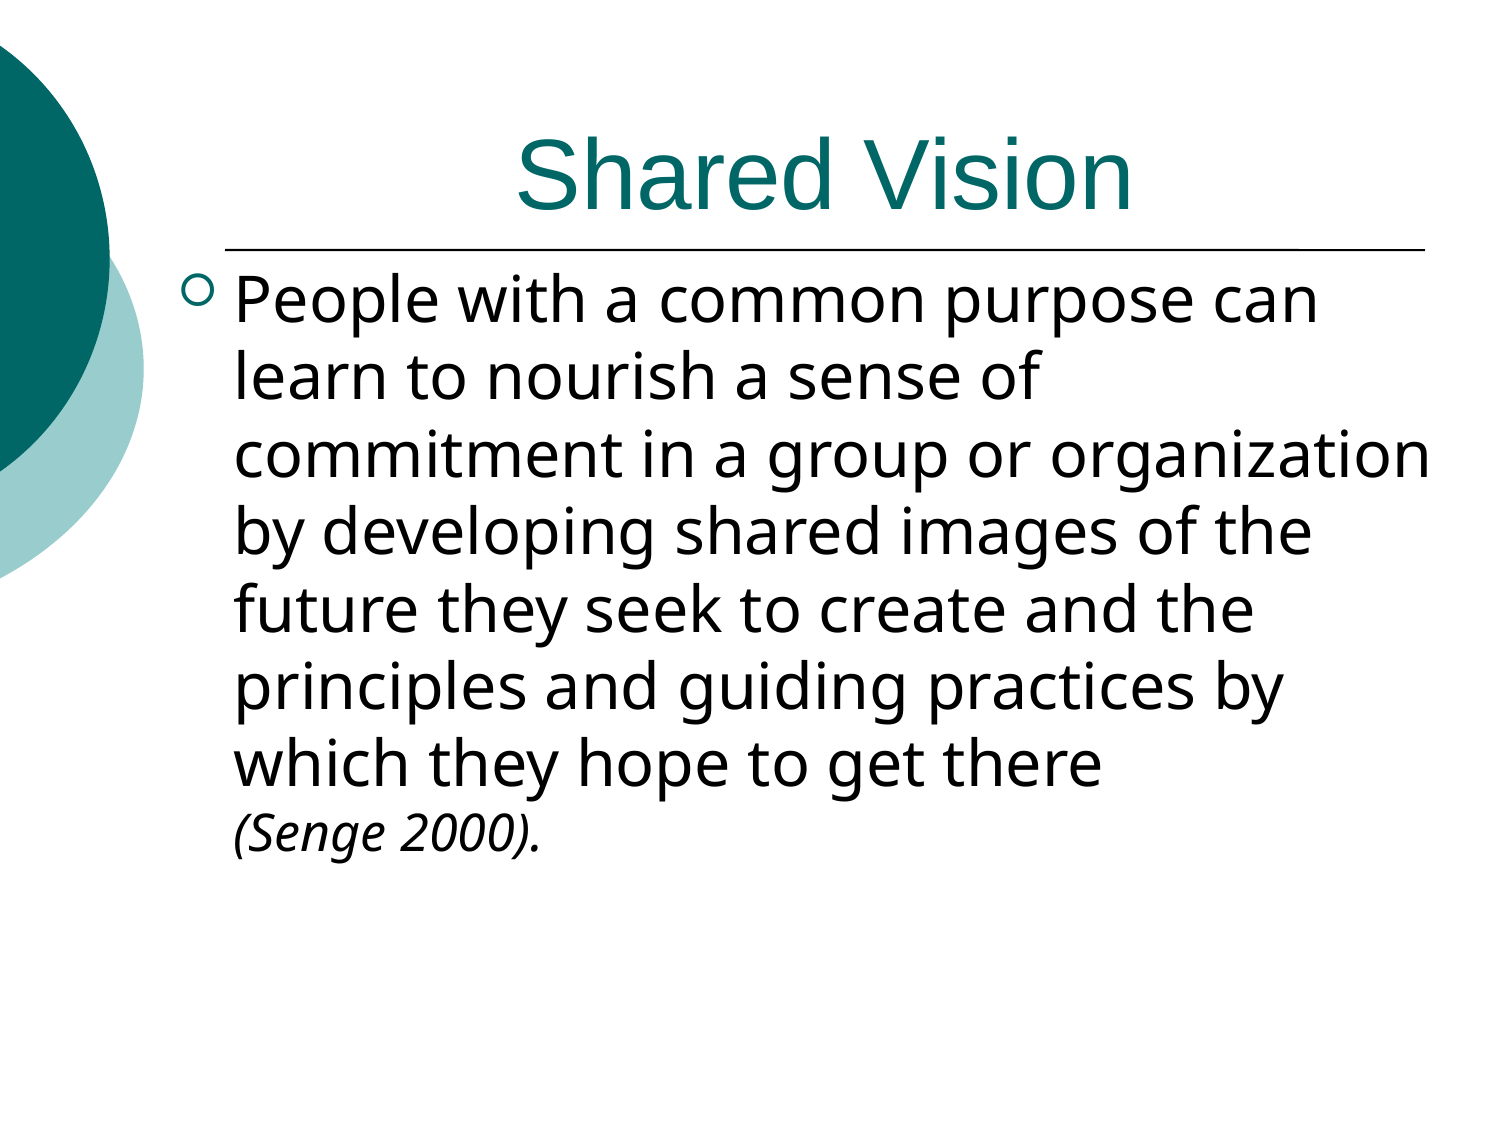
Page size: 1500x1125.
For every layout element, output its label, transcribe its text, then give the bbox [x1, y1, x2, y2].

list People with a common purpose can learn to nourish a sense of commitment in a group or organization by developing shared images of the future they seek to create and the principles and guiding practices by which they hope to get there (Senge 2000). [162, 249, 1449, 1125]
title Shared Vision [224, 49, 1425, 238]
